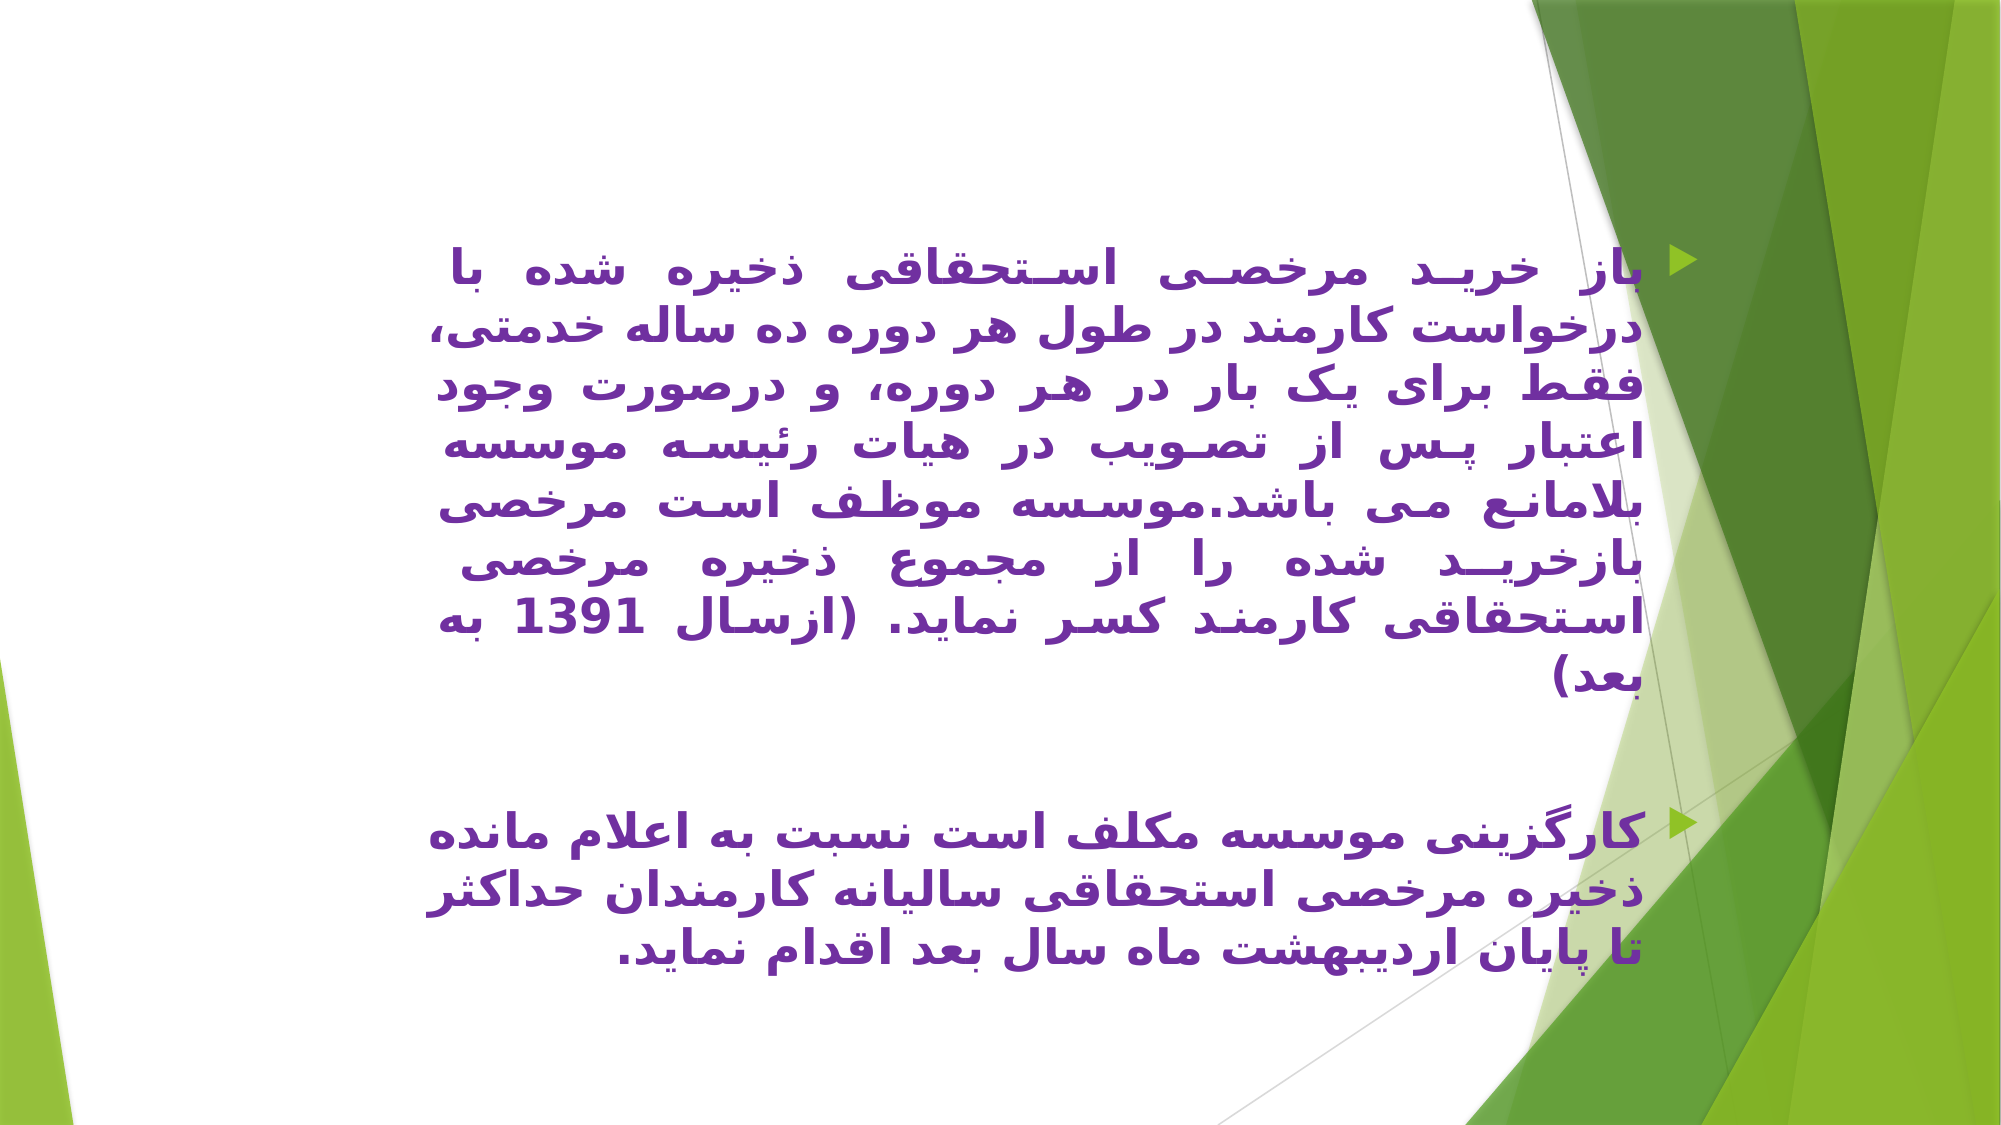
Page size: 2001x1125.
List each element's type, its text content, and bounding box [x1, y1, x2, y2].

list باز خرید مرخصی استحقاقی ذخیره شده با درخواست کارمند در طول هر دوره ده ساله خدمتی، فقط برای یک بار در هر دوره، و درصورت وجود اعتبار پس از تصویب در هیات رئیسه موسسه بلامانع می باشد.موسسه موظف است مرخصی بازخرید شده را از مجموع ذخیره مرخصی استحقاقی کارمند کسر نماید. (ازسال 1391 به بعد) کارگزینی موسسه مکلف است نسبت به اعلام مانده ذخیره مرخصی استحقاقی سالیانه کارمندان حداکثر تا پایان اردیبهشت ماه سال بعد اقدام نماید. [412, 149, 1716, 1025]
